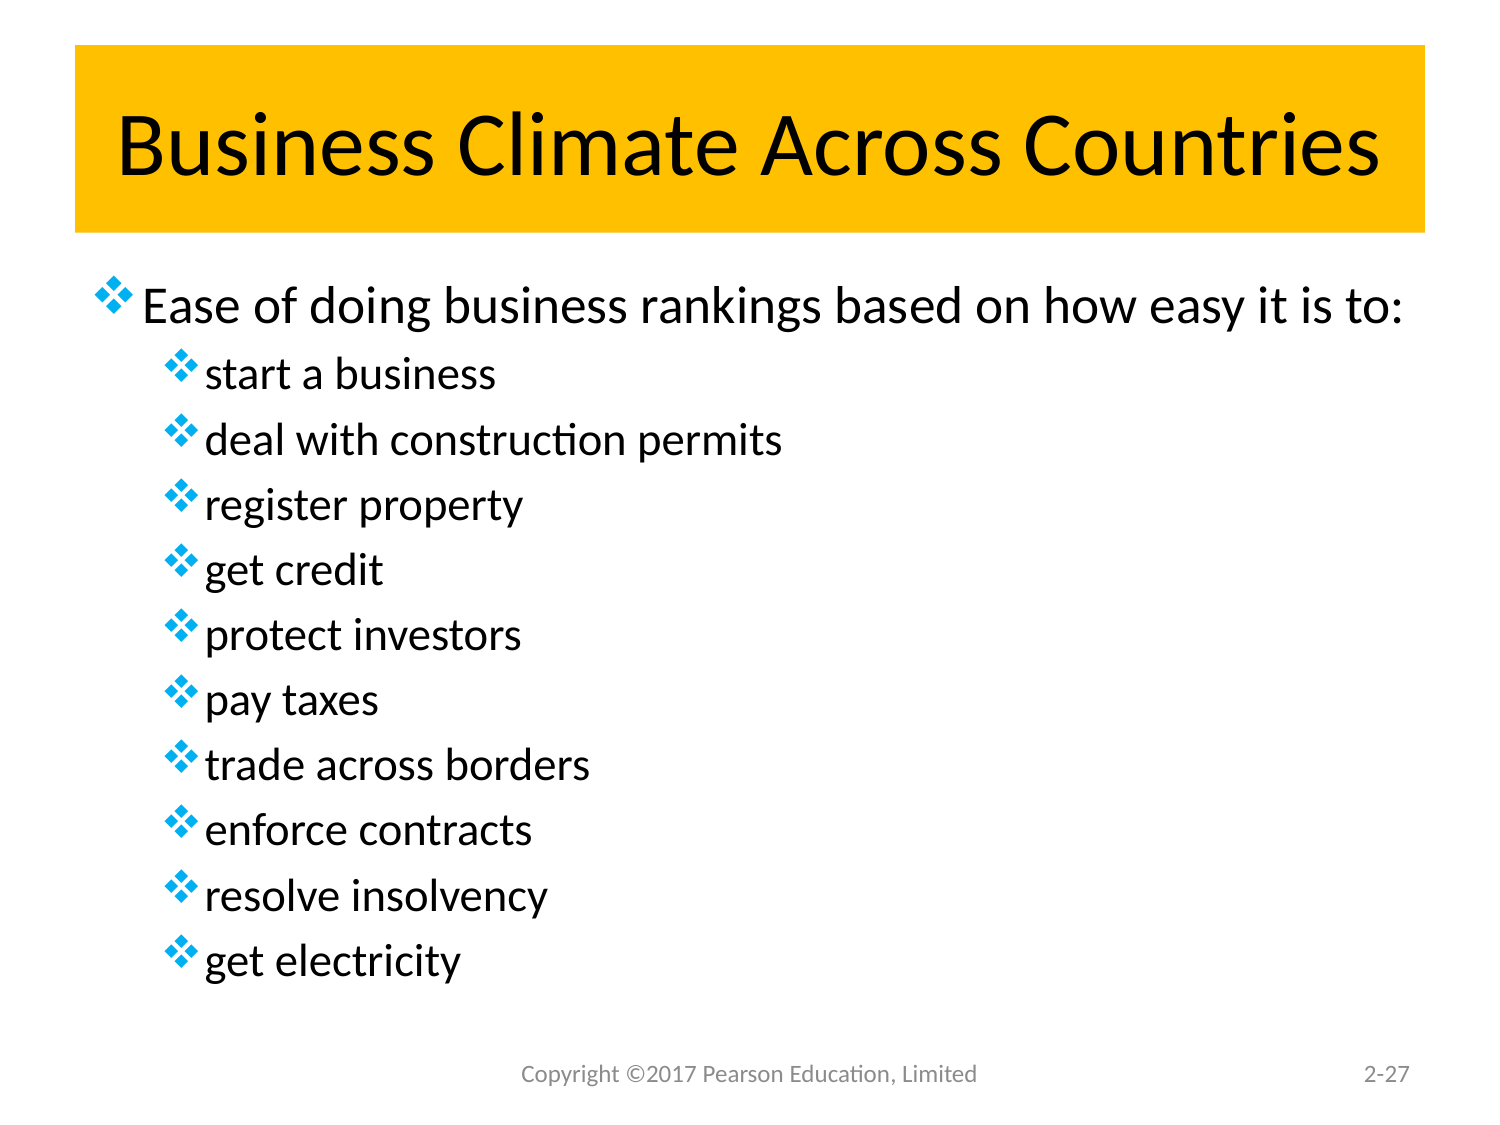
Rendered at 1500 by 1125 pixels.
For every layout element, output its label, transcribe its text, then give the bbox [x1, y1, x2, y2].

footer Copyright ©2017 Pearson Education, Limited [500, 1042, 1000, 1103]
slide_number 2-27 [1074, 1042, 1425, 1103]
title Business Climate Across Countries [75, 45, 1425, 233]
list Ease of doing business rankings based on how easy it is to: start a business deal with construction permits register property get credit protect investors pay taxes trade across borders enforce contracts resolve insolvency get electricity [75, 262, 1425, 1005]
